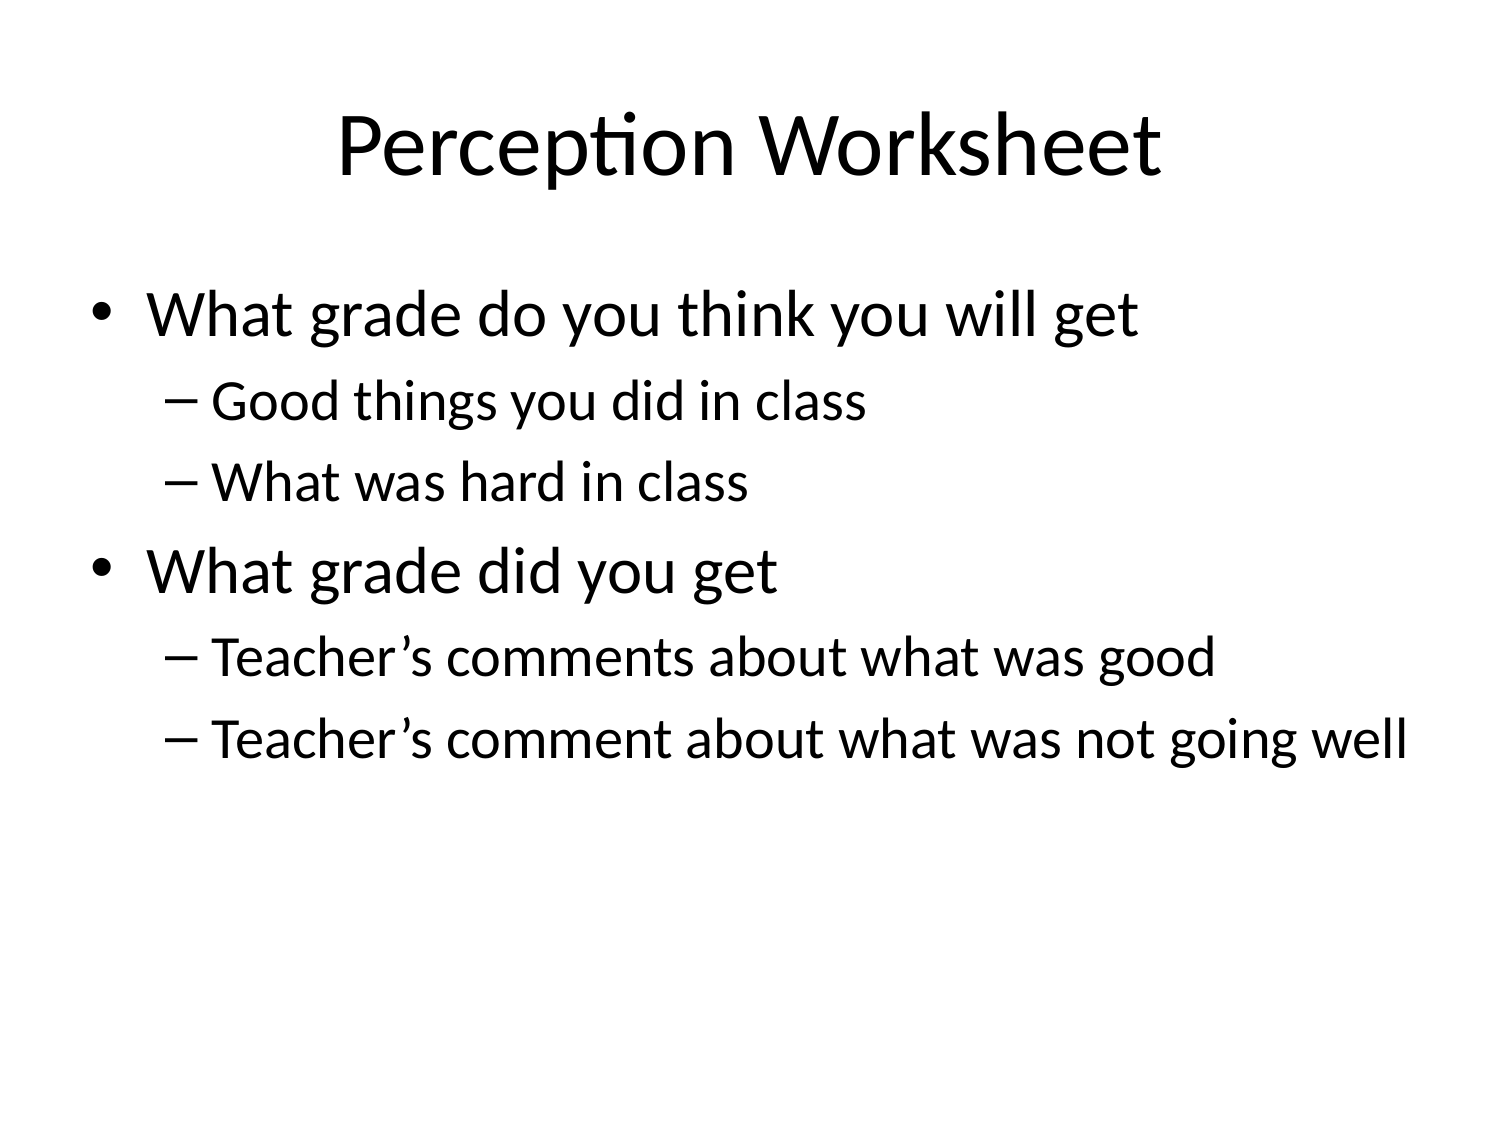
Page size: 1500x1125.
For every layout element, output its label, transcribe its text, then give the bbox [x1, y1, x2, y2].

title Perception Worksheet [75, 45, 1425, 233]
list What grade do you think you will get Good things you did in class What was hard in class What grade did you get Teacher’s comments about what was good Teacher’s comment about what was not going well [75, 262, 1425, 1005]
